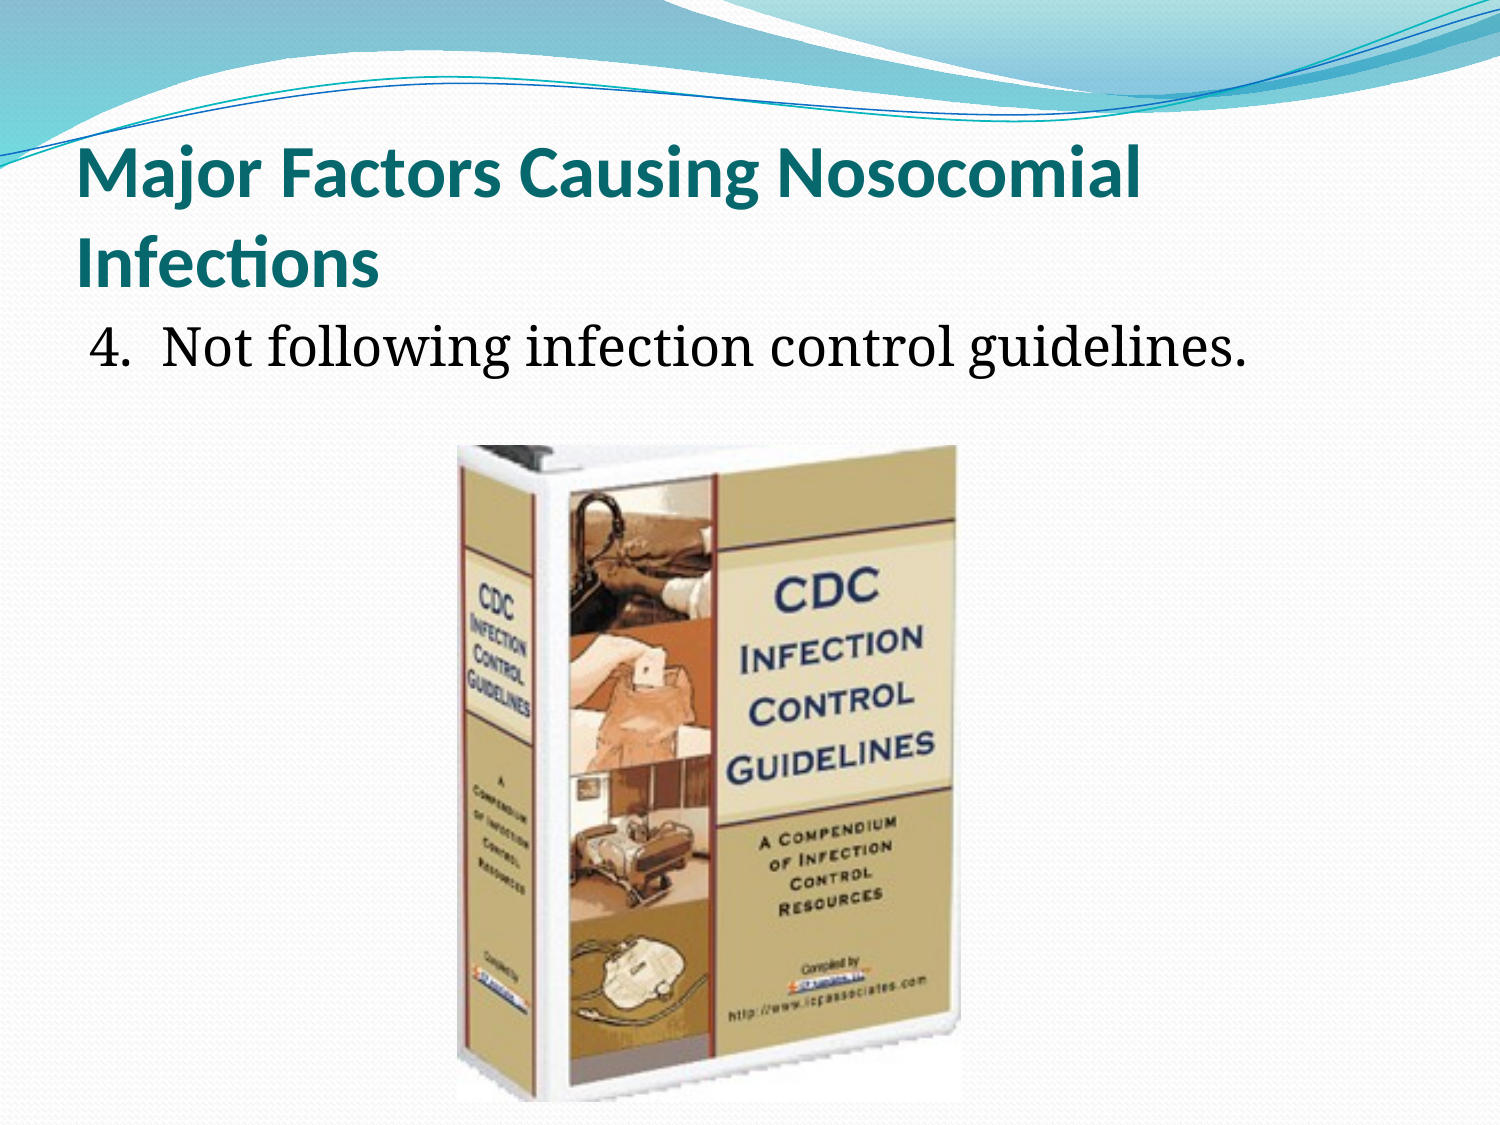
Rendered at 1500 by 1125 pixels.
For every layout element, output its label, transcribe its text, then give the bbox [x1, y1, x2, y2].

title Major Factors Causing Nosocomial Infections [75, 115, 1425, 303]
list 4. Not following infection control guidelines. [75, 304, 1425, 1005]
picture [456, 445, 962, 1102]
